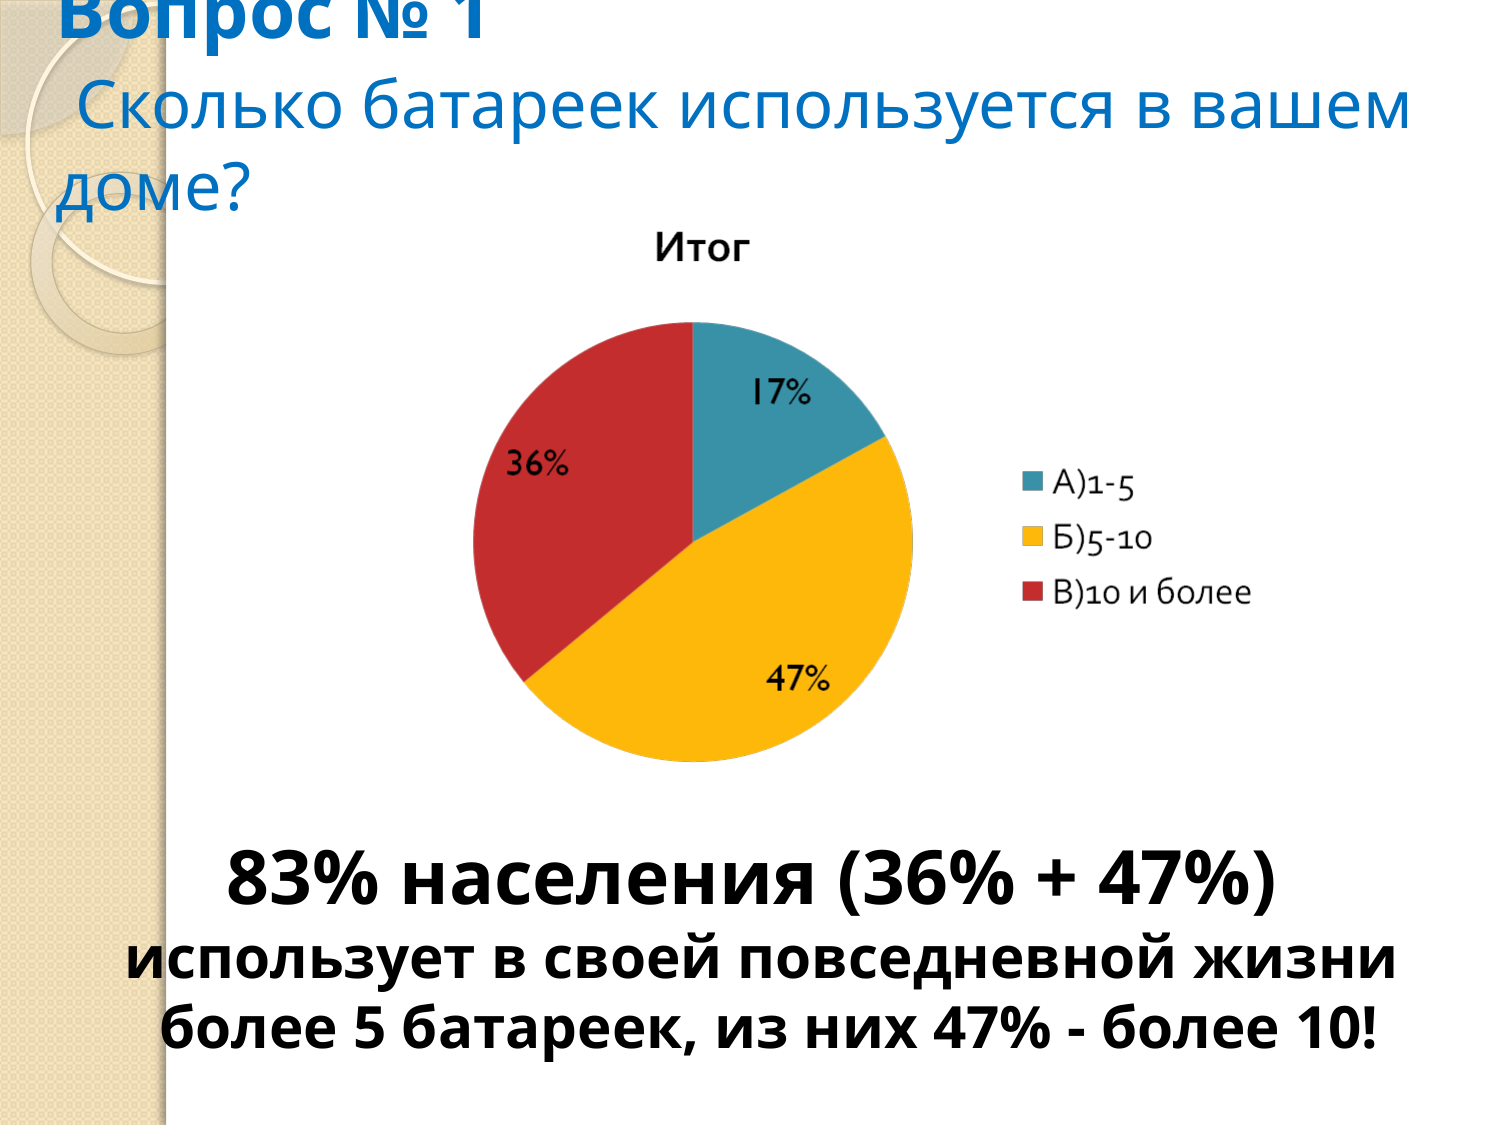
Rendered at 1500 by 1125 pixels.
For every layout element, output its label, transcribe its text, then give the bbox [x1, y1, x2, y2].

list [123, 172, 1426, 870]
title Вопрос № 1 Сколько батареек используется в вашем доме? [41, 0, 1459, 188]
text_box 83% населения (36% + 47%) использует в своей повседневной жизни более 5 батареек, из них 47% - более 10! [53, 822, 1471, 1068]
